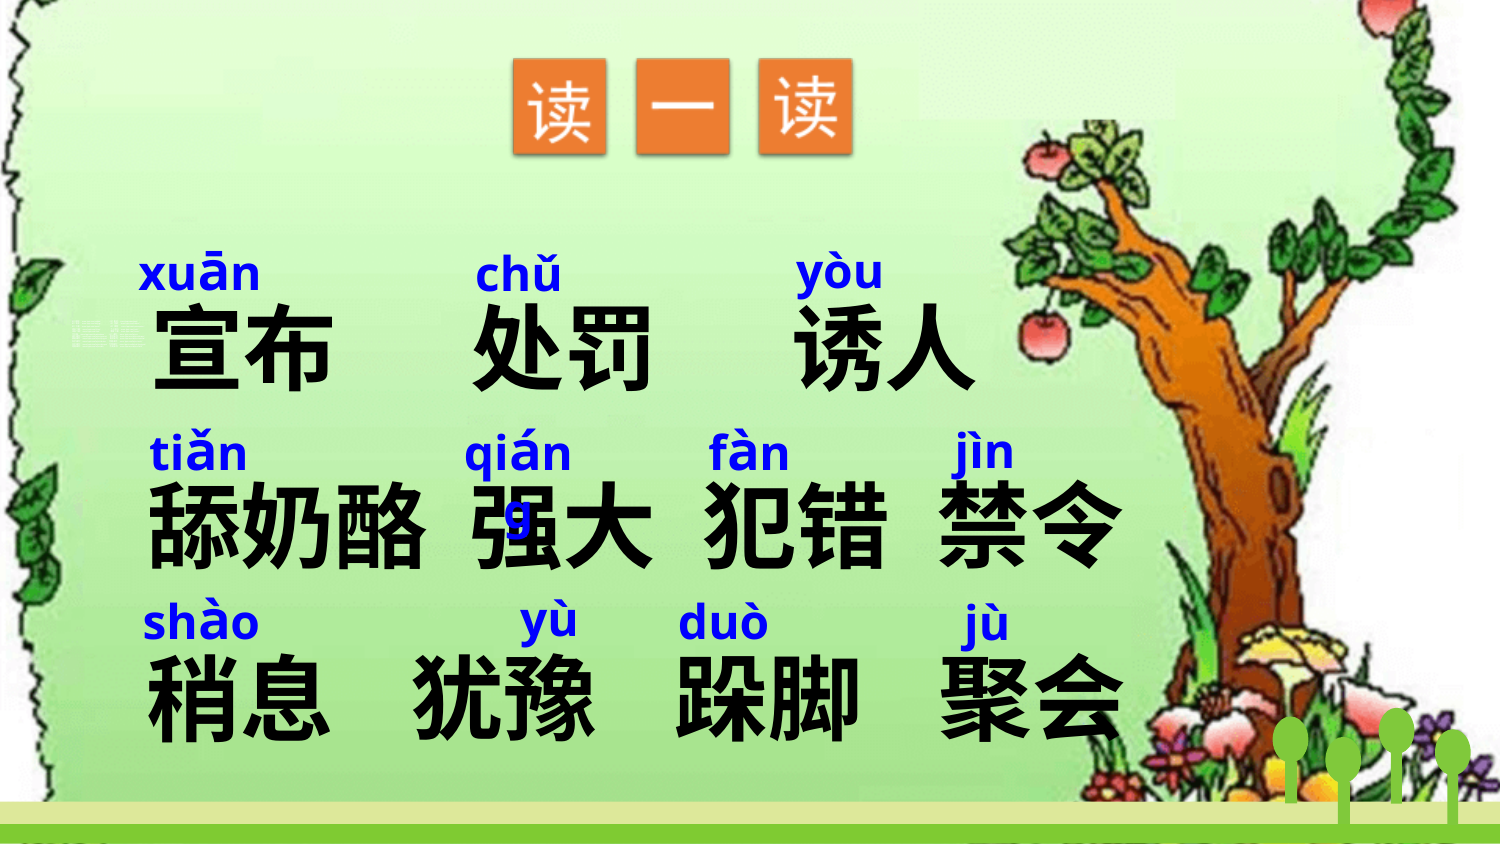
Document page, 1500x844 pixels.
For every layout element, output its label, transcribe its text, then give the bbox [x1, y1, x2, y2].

text_box 舔奶酪 [128, 461, 445, 586]
picture [0, 0, 1500, 801]
text_box 诱人 [767, 284, 1003, 409]
text_box qiáng [438, 410, 599, 544]
text_box 犯错 [679, 461, 914, 586]
text_box 稍息 [130, 634, 350, 759]
text_box xuān [90, 230, 310, 307]
text_box yù [477, 582, 622, 652]
text_box 禁令 [912, 461, 1148, 585]
text_box 宣布 [126, 284, 362, 409]
text_box chǔ [458, 237, 580, 307]
text_box 跺脚 [658, 634, 878, 758]
text_box 聚会 [922, 634, 1142, 758]
text_box tiǎn [126, 410, 271, 487]
text_box duò [651, 585, 796, 655]
text_box 强大 [445, 461, 679, 586]
text_box fàn [659, 410, 840, 487]
text_box shào [129, 580, 274, 657]
text_box 处罚 [446, 284, 682, 409]
text_box yòu [742, 234, 938, 304]
text_box jù [915, 586, 1060, 656]
text_box 犹豫 [394, 634, 614, 758]
text_box jìn [895, 414, 1075, 484]
